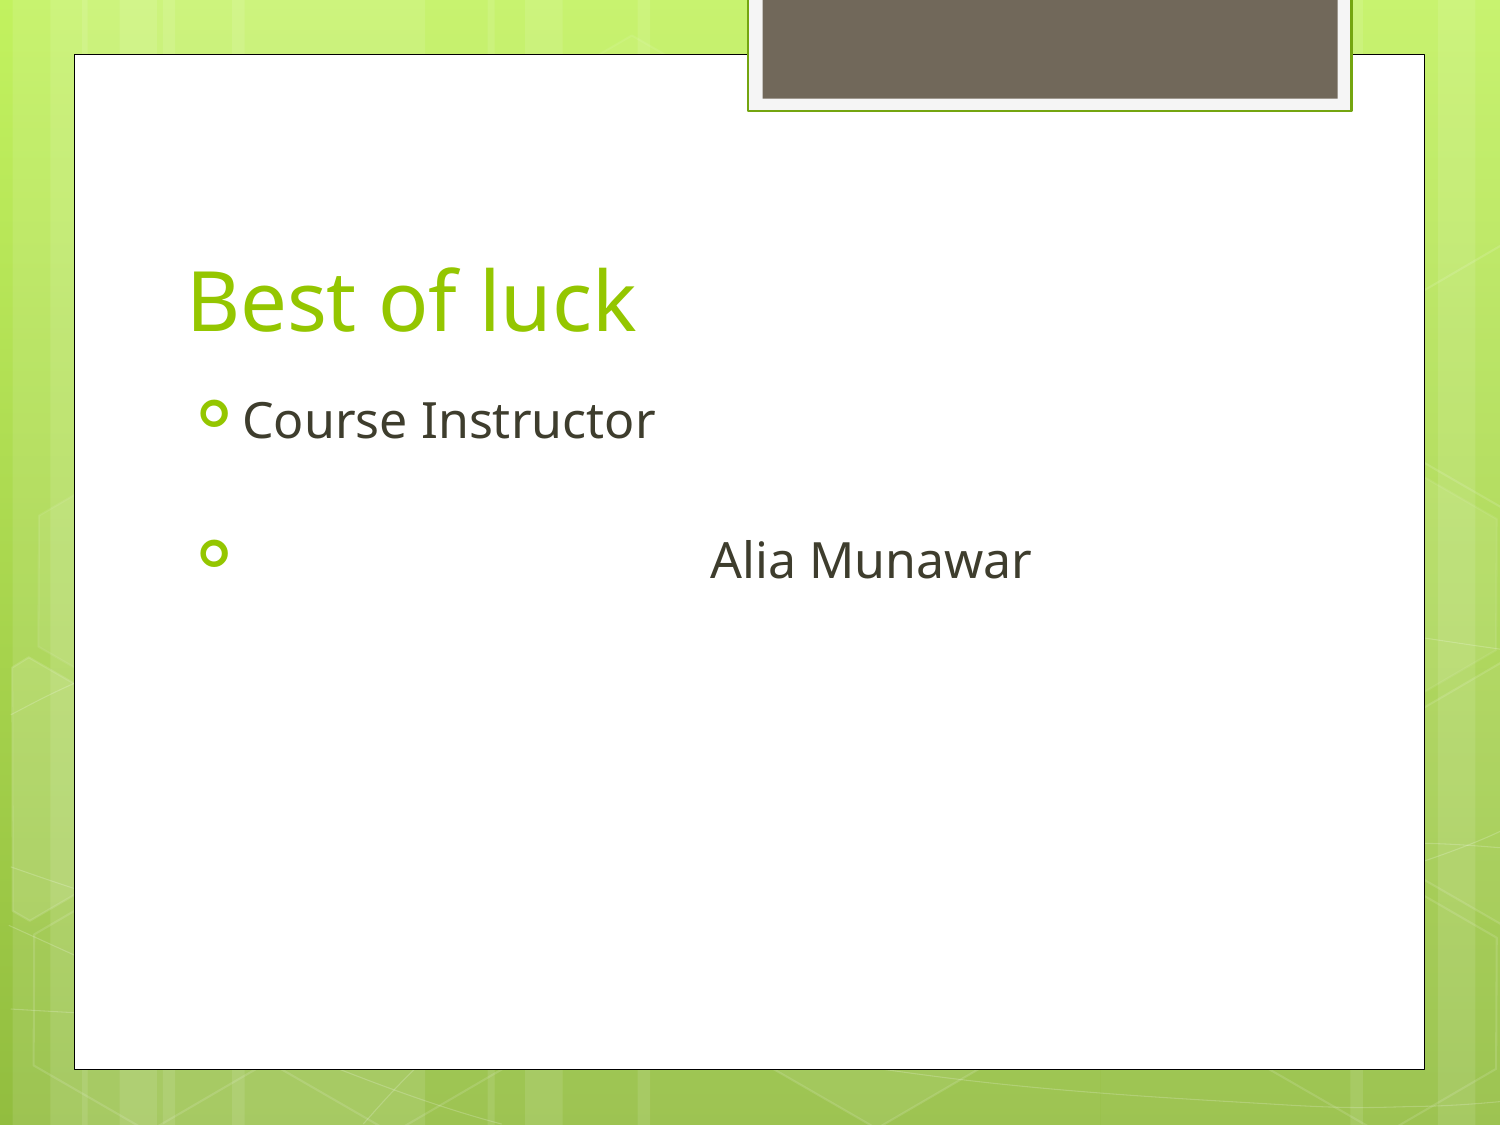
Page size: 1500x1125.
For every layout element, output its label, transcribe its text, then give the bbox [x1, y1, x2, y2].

title Best of luck [171, 168, 1324, 357]
list Course Instructor Alia Munawar [171, 381, 1283, 957]
